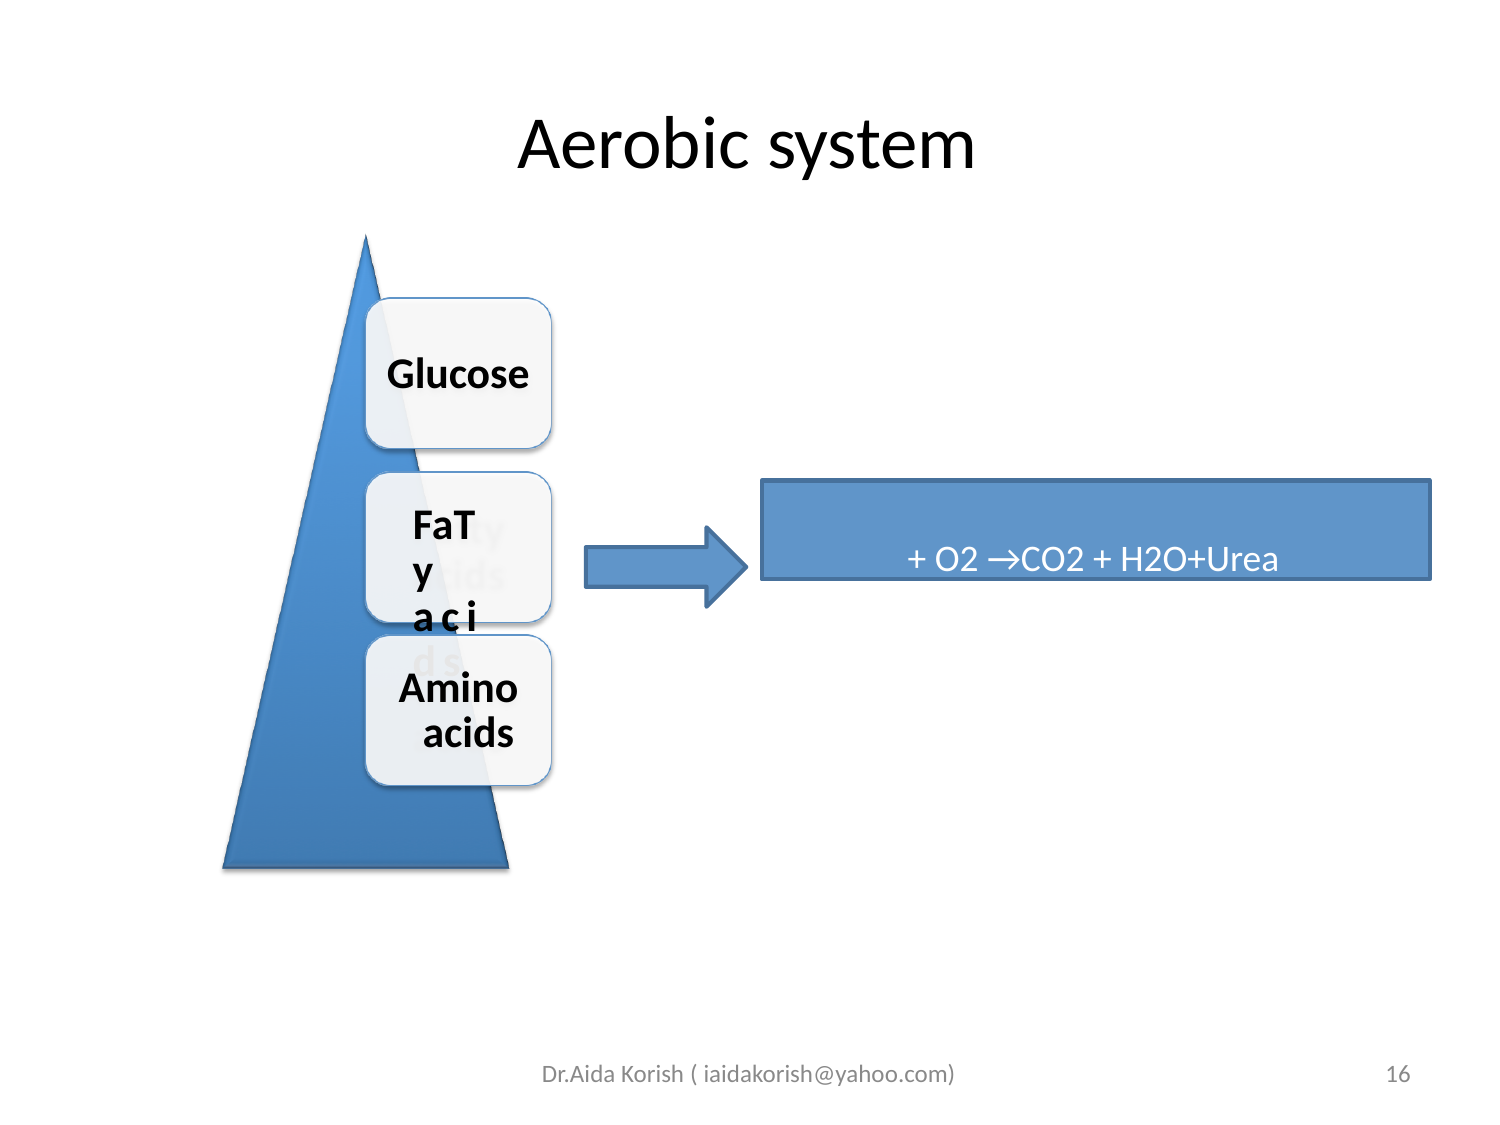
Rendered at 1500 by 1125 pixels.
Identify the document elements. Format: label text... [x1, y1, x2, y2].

text_box [364, 297, 552, 449]
text_box FaTy acids [410, 502, 507, 630]
text_box [585, 527, 747, 607]
text_box [364, 634, 552, 786]
text_box [357, 630, 560, 798]
footer Dr.Aida Korish ( iaidakorish@yahoo.com) [539, 1061, 962, 1125]
text_box Glucose [384, 344, 533, 398]
text_box [357, 467, 560, 630]
text_box [364, 471, 552, 623]
text_box [214, 229, 517, 880]
title Aerobic system [87, 93, 1412, 282]
slide_number 11 [1381, 1061, 1416, 1125]
text_box + O2 →CO2 + H2O+Urea [761, 480, 1430, 580]
text_box [357, 293, 560, 460]
text_box Amino acids [396, 664, 521, 757]
